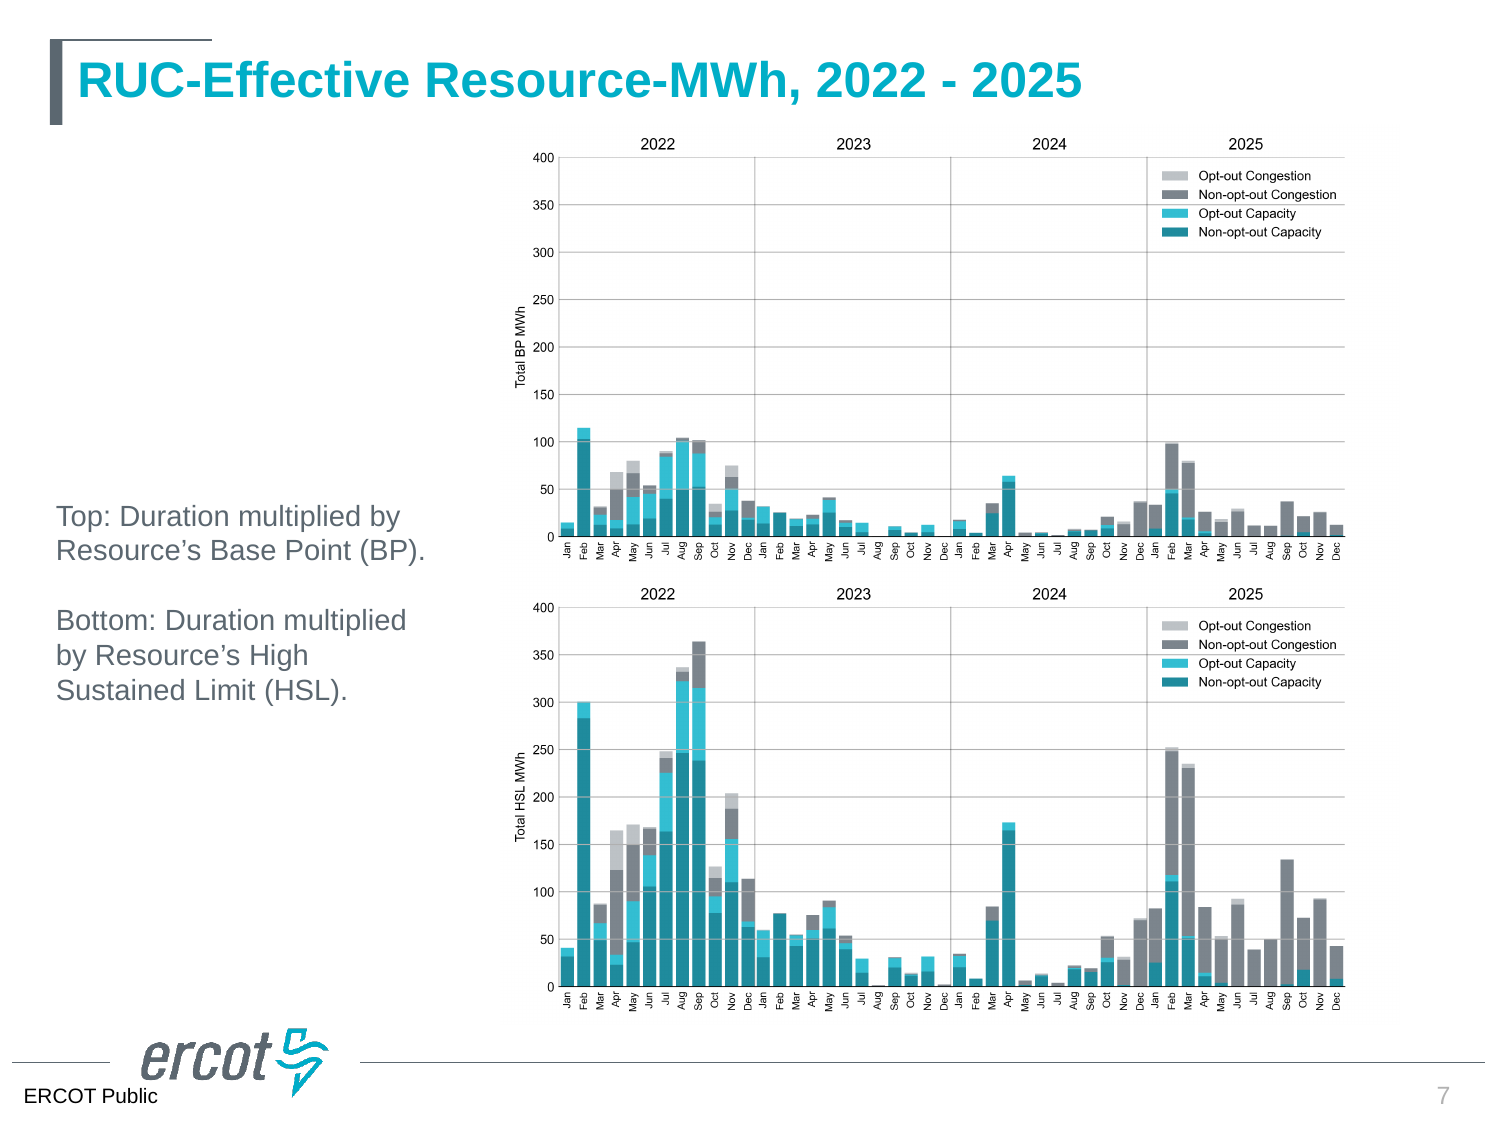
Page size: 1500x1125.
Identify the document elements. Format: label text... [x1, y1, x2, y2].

title RUC-Effective Resource-MWh, 2022 - 2025 [62, 39, 1450, 125]
picture [499, 124, 1401, 1026]
slide_number 7 [1400, 1076, 1488, 1113]
picture [137, 1024, 332, 1100]
text_box Top: Duration multiplied by Resource’s Base Point (BP). Bottom: Duration multiplied by Resource’s High Sustained Limit (HSL). [40, 489, 454, 714]
